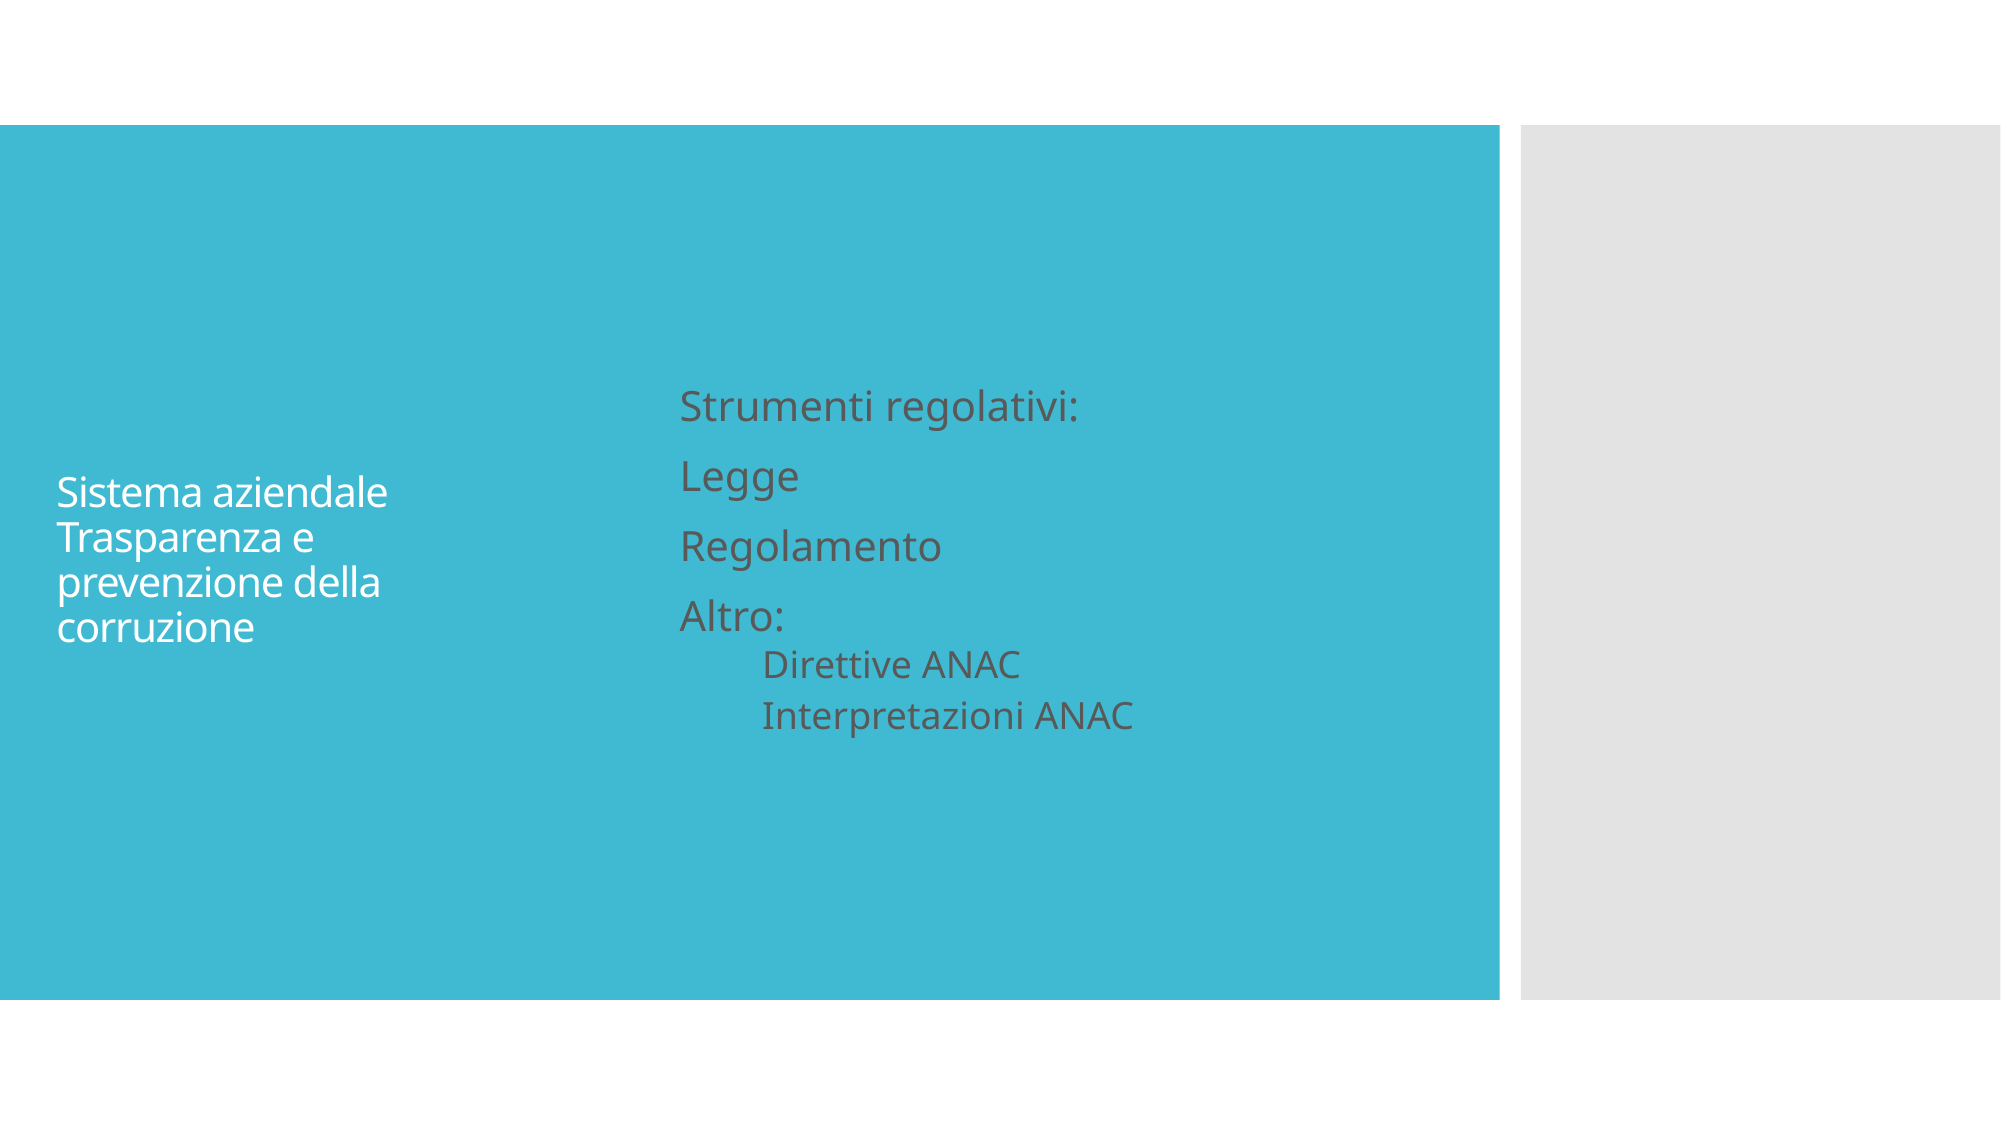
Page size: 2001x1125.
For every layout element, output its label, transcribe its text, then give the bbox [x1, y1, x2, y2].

title Sistema aziendale Trasparenza e prevenzione della corruzione [41, 184, 525, 939]
list Strumenti regolativi: Legge Regolamento Altro: Direttive ANAC Interpretazioni ANAC [634, 141, 1835, 982]
